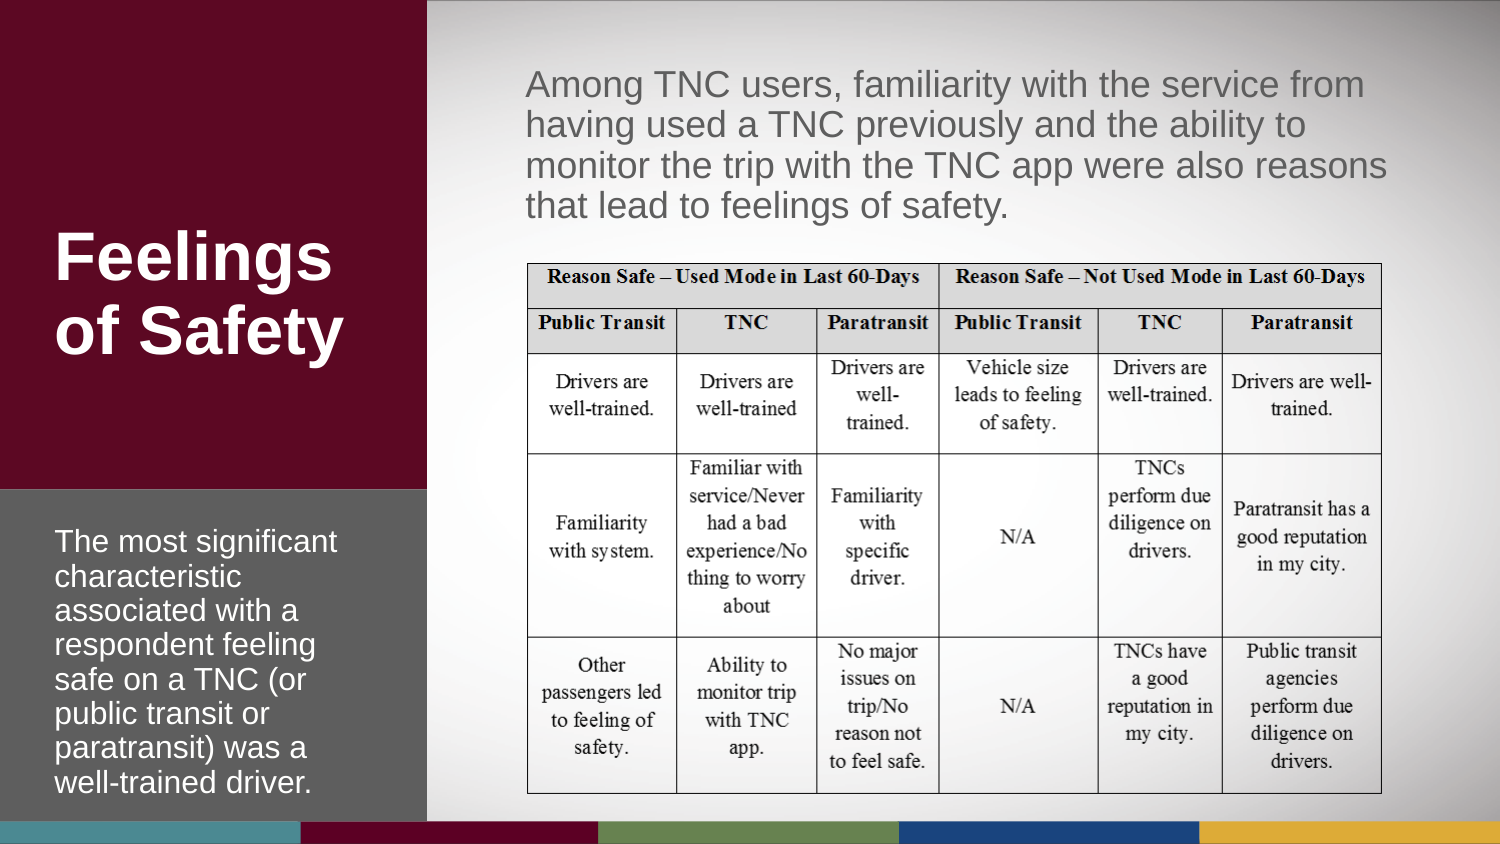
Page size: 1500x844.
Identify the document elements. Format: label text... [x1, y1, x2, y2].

picture [427, 0, 1500, 844]
title Feelings of Safety [39, 101, 400, 490]
list Among TNC users, familiarity with the service from having used a TNC previously and the ability to monitor the trip with the TNC app were also reasons that lead to feelings of safety. [510, 57, 1441, 263]
subtitle The most significant characteristic associated with a respondent feeling safe on a TNC (or public transit or paratransit) was a well-trained driver. [39, 518, 387, 811]
